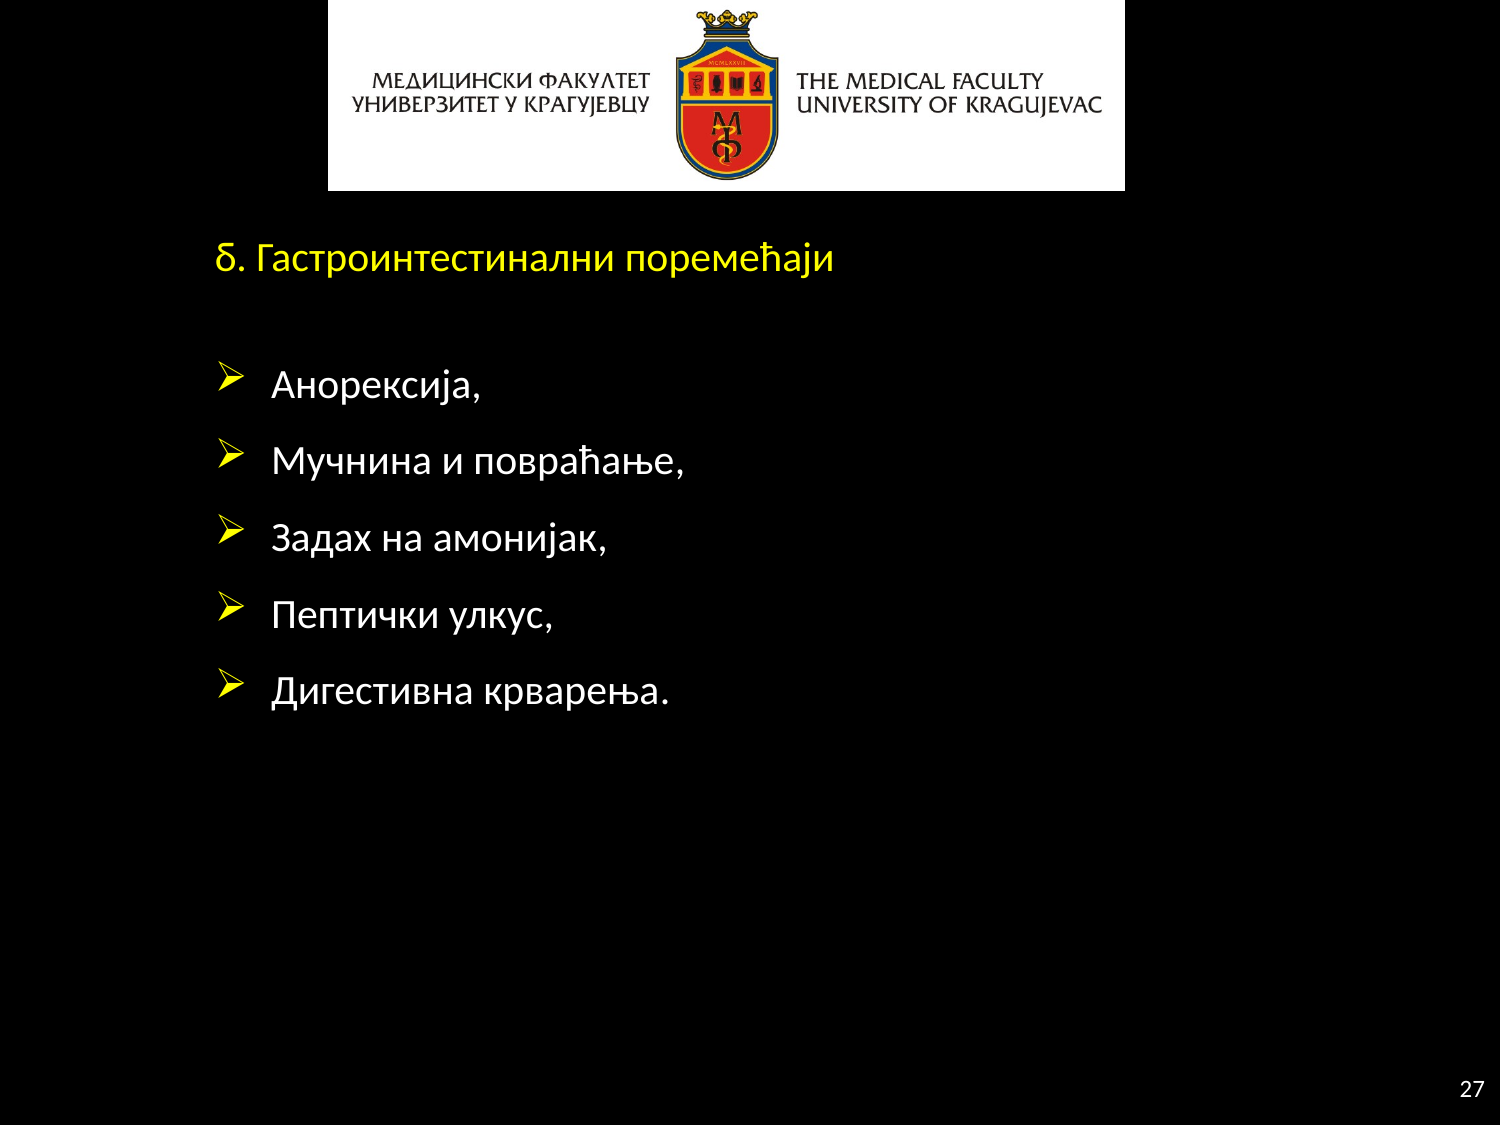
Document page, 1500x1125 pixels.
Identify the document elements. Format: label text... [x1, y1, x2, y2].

slide_number 27 [1187, 1050, 1500, 1125]
text_box б. Гастроинтестинални поремећаји Анорексија, Мучнина и повраћање, Задах на амонијак, Пептички улкус, Дигестивна крварења. [199, 212, 1178, 721]
picture [328, 0, 1125, 191]
